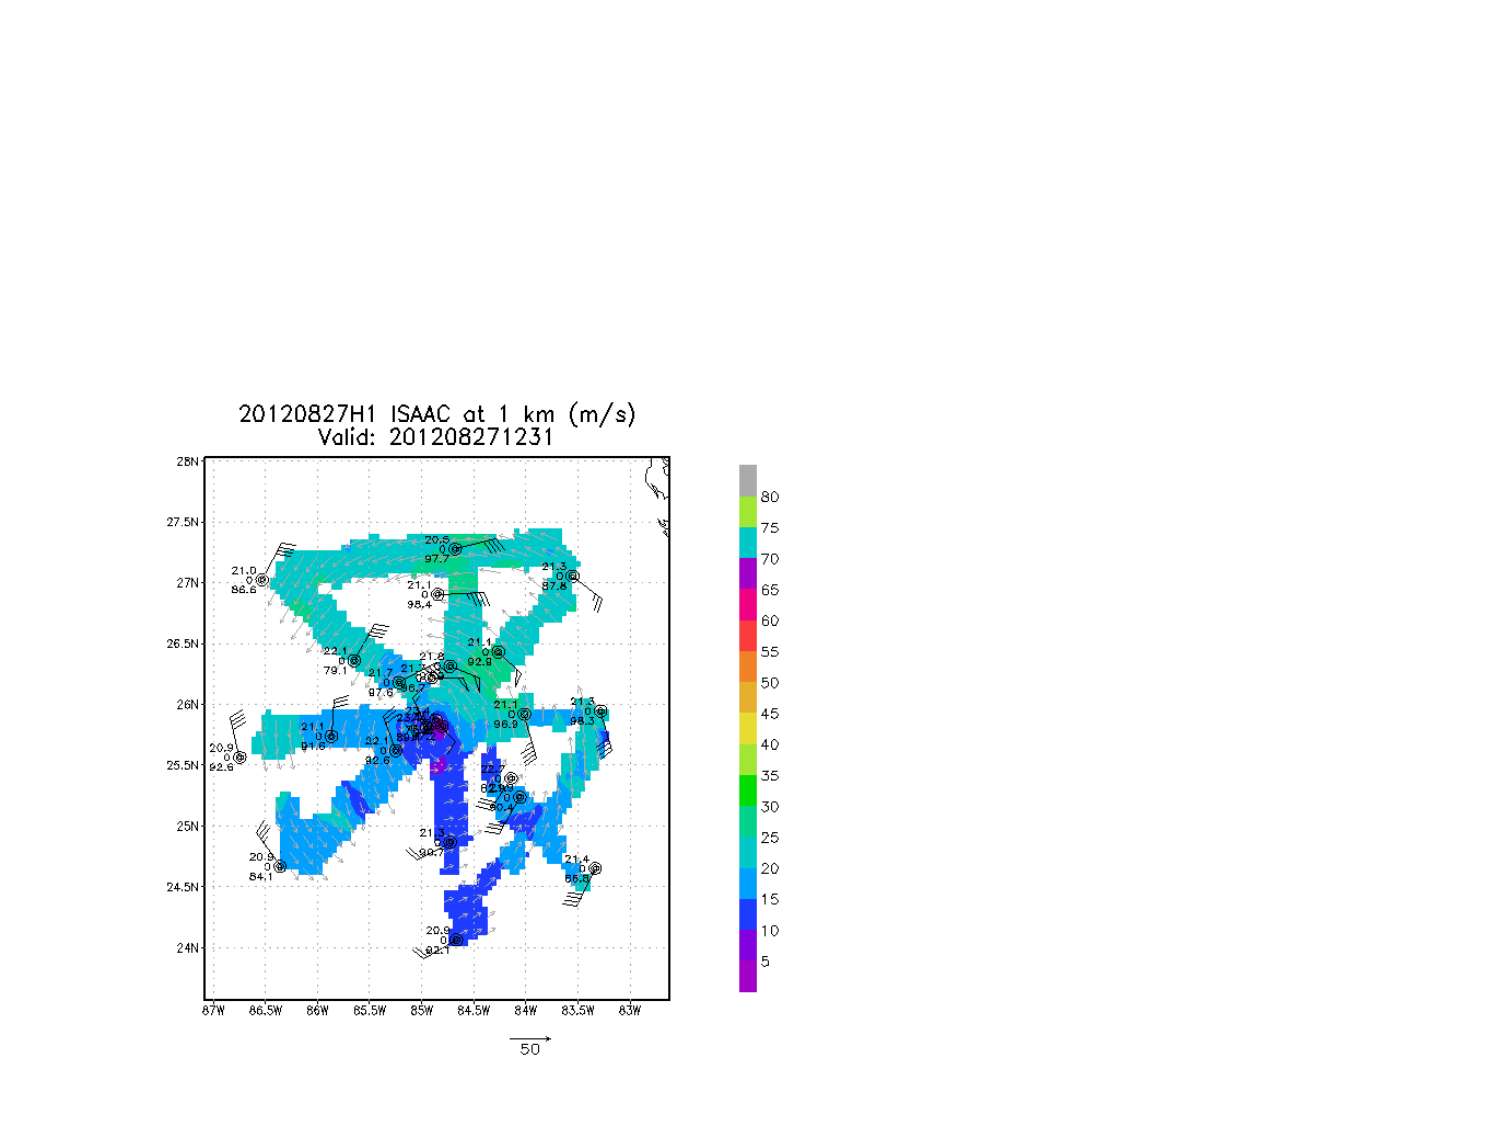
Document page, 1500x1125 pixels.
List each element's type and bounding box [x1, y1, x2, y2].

picture [0, 399, 876, 1057]
